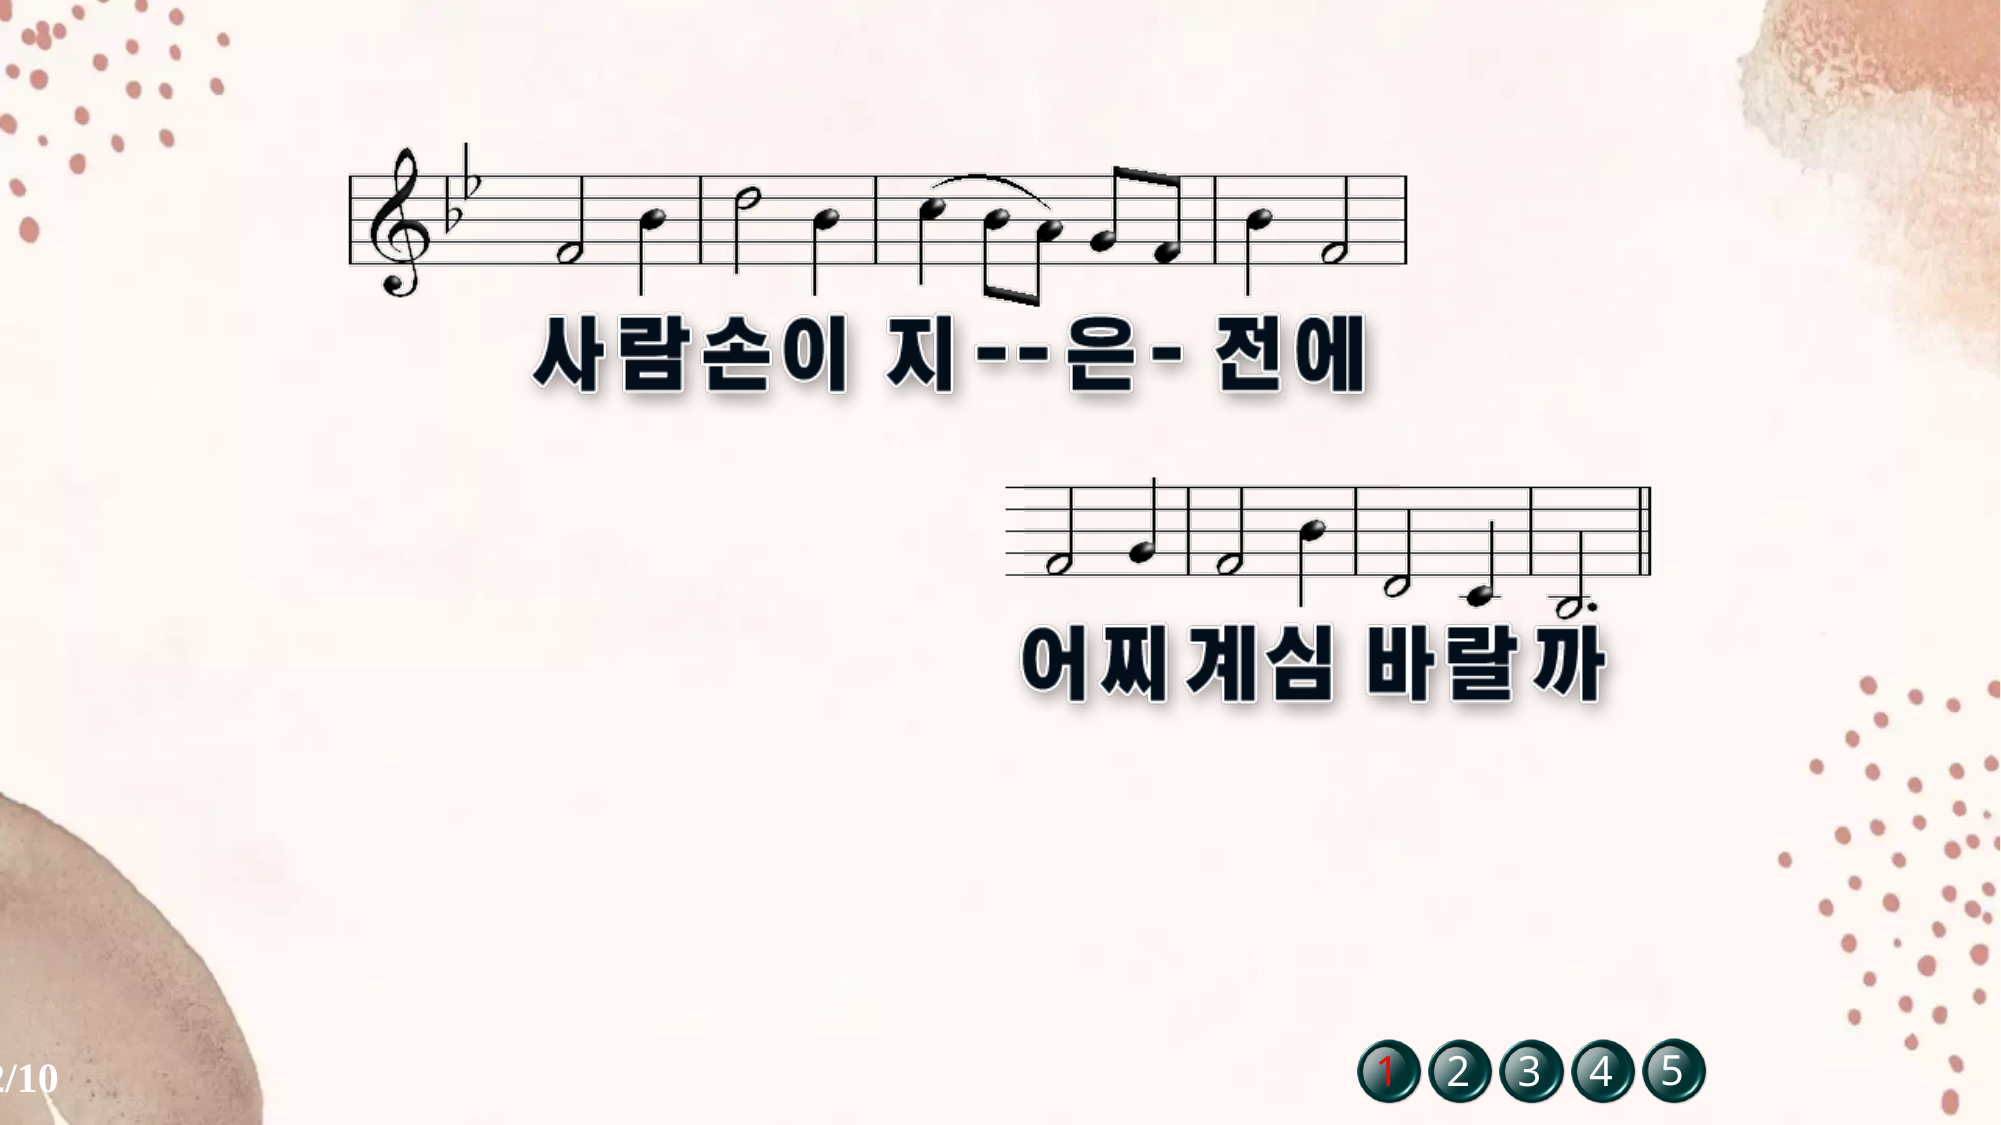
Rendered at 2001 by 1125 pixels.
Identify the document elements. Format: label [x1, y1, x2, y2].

picture [0, 0, 2001, 1125]
text_box [1354, 1035, 1424, 1106]
text_box [1496, 1035, 1567, 1106]
text_box [1425, 1035, 1496, 1106]
text_box [1639, 1034, 1709, 1106]
text_box [1568, 1035, 1638, 1106]
